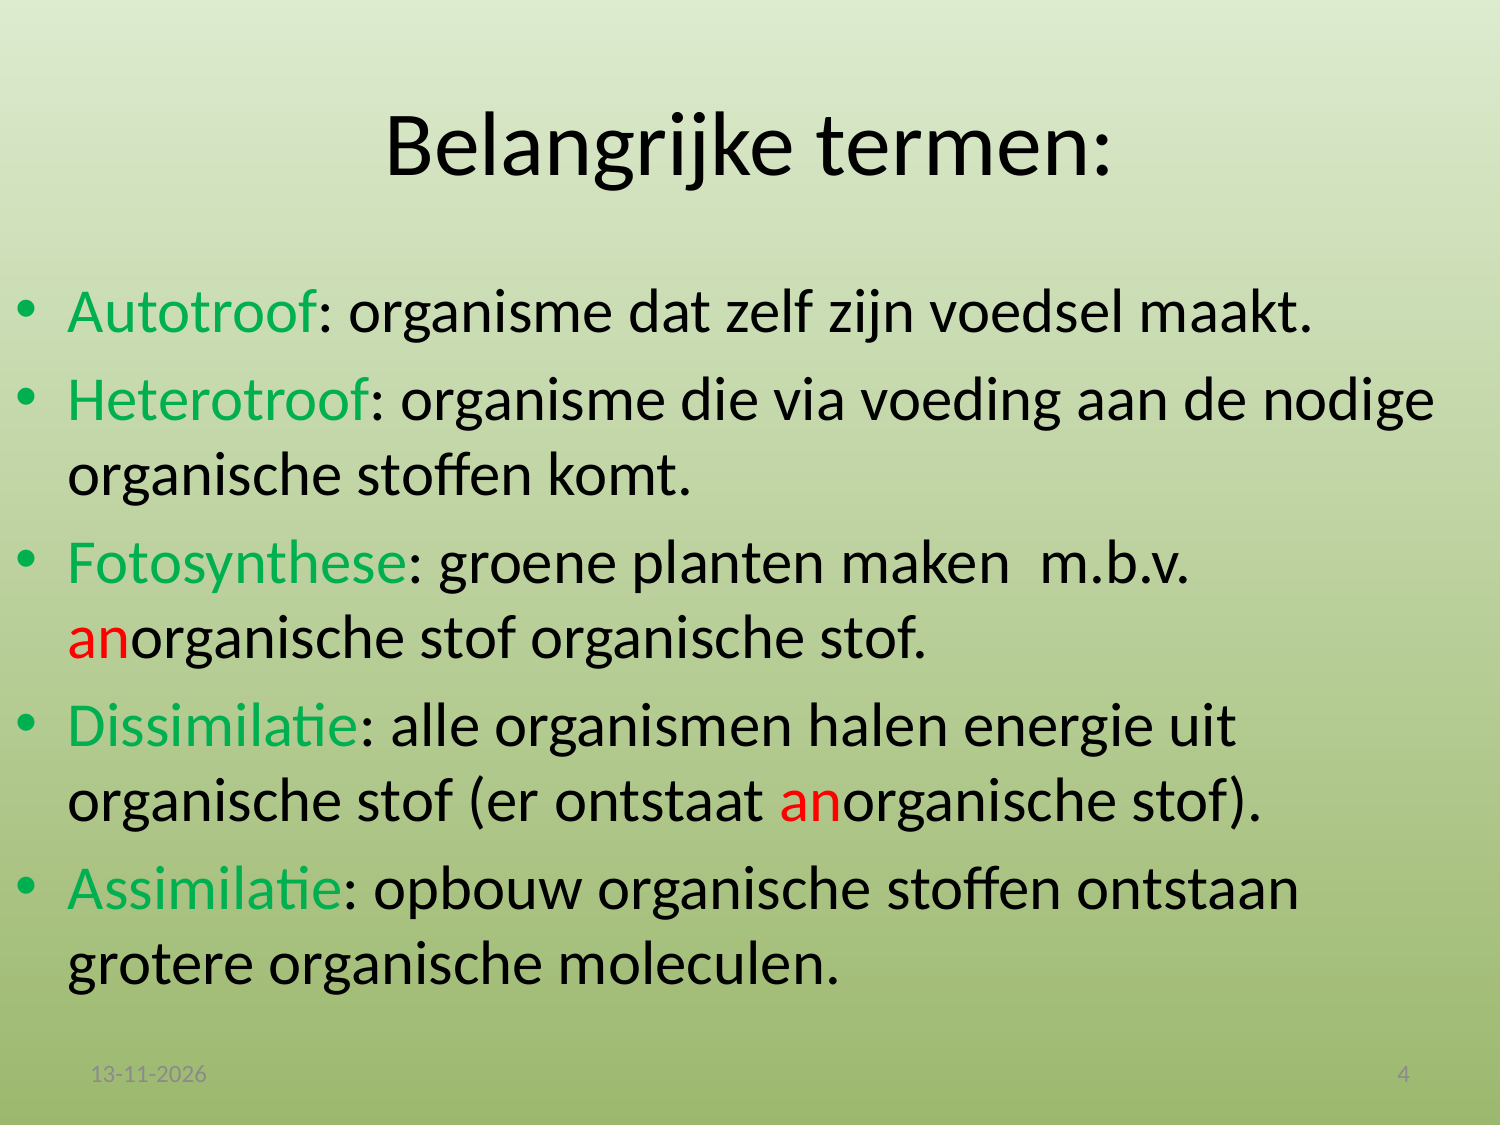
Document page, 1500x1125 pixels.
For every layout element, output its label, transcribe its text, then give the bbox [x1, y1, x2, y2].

title Belangrijke termen: [75, 45, 1425, 233]
slide_number 4 [1074, 1042, 1425, 1103]
list Autotroof: organisme dat zelf zijn voedsel maakt. Heterotroof: organisme die via voeding aan de nodige organische stoffen komt. Fotosynthese: groene planten maken m.b.v. anorganische stof organische stof. Dissimilatie: alle organismen halen energie uit organische stof (er ontstaat anorganische stof). Assimilatie: opbouw organische stoffen ontstaan grotere organische moleculen. [0, 262, 1465, 1005]
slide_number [75, 1042, 425, 1103]
